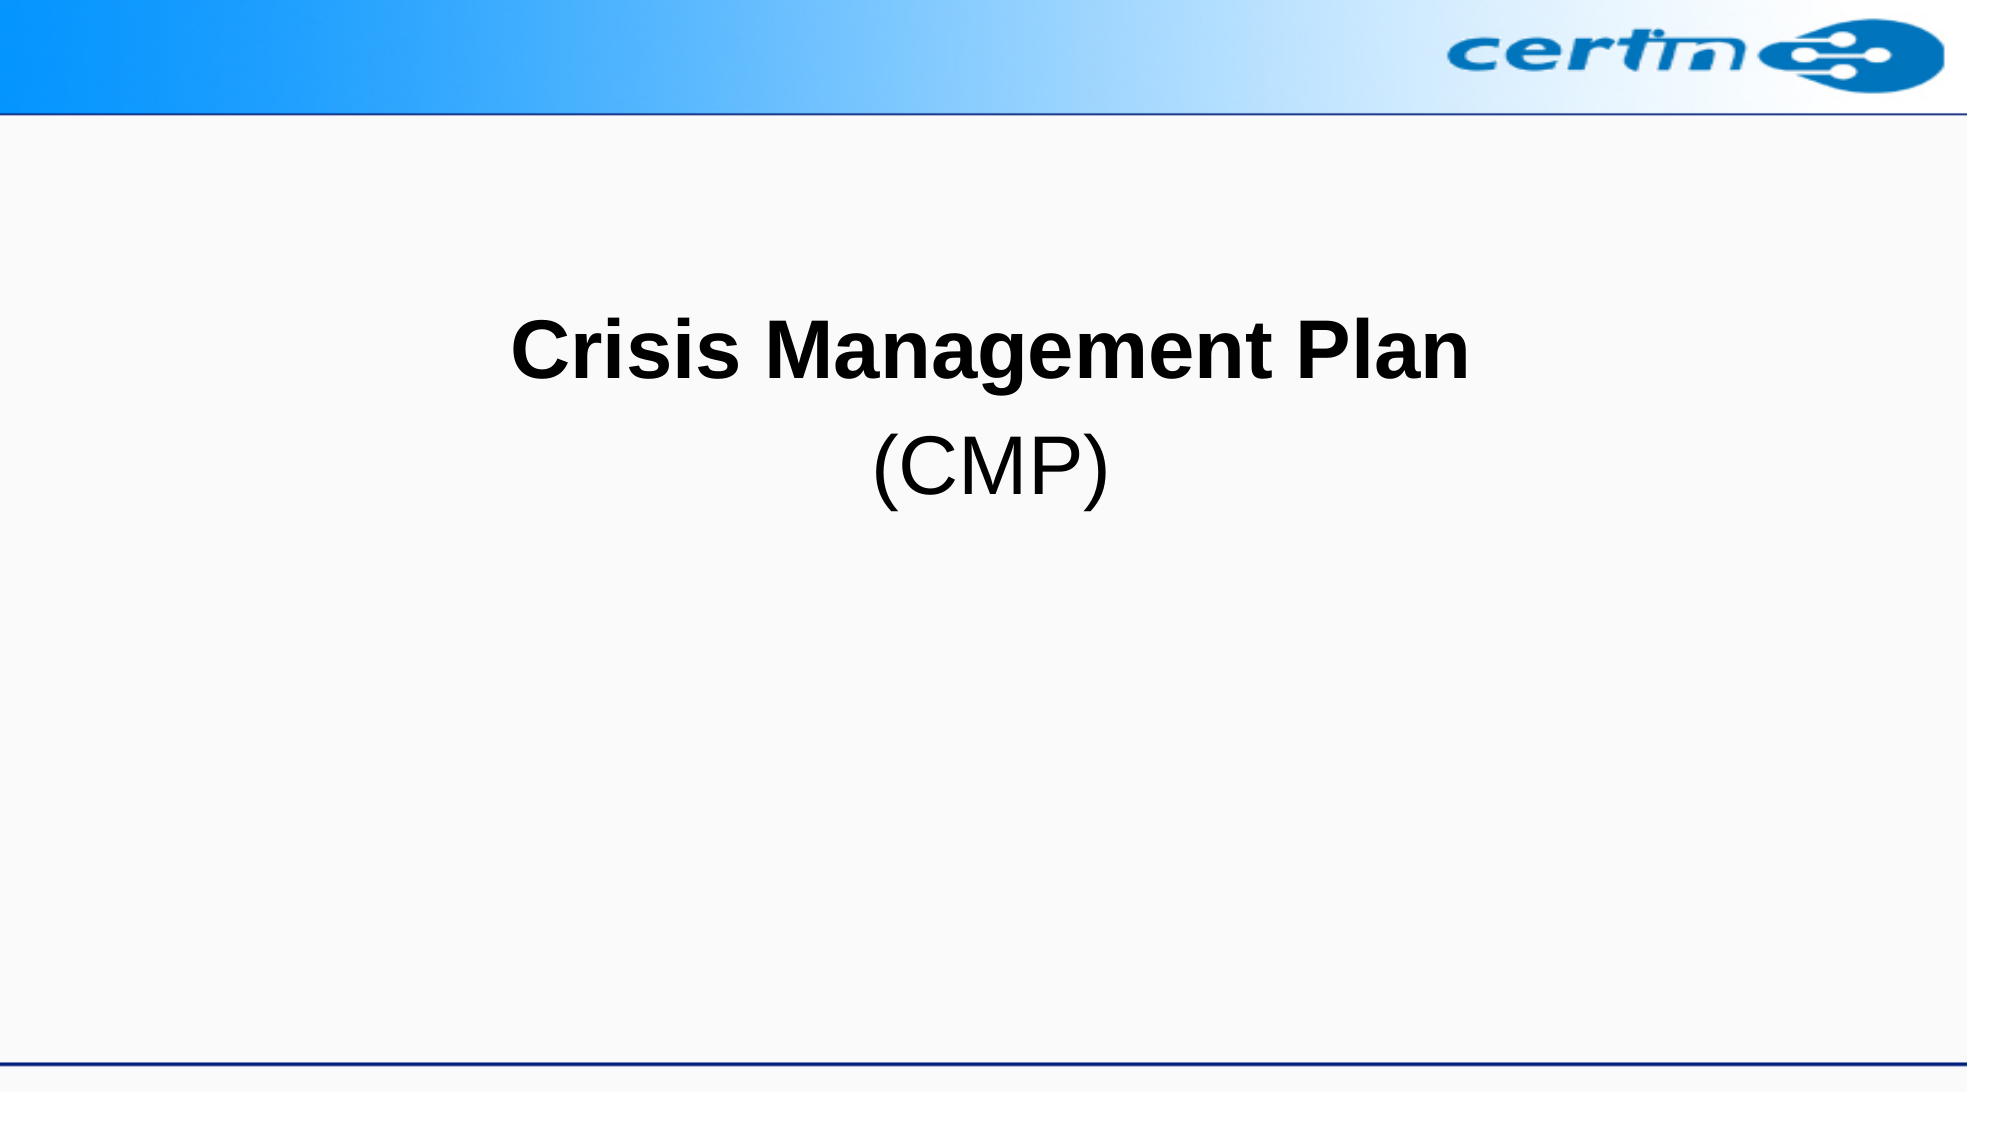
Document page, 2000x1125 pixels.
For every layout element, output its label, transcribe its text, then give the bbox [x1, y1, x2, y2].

picture [0, 0, 1967, 1092]
text_box Crisis Management Plan (CMP) [99, 287, 1883, 700]
